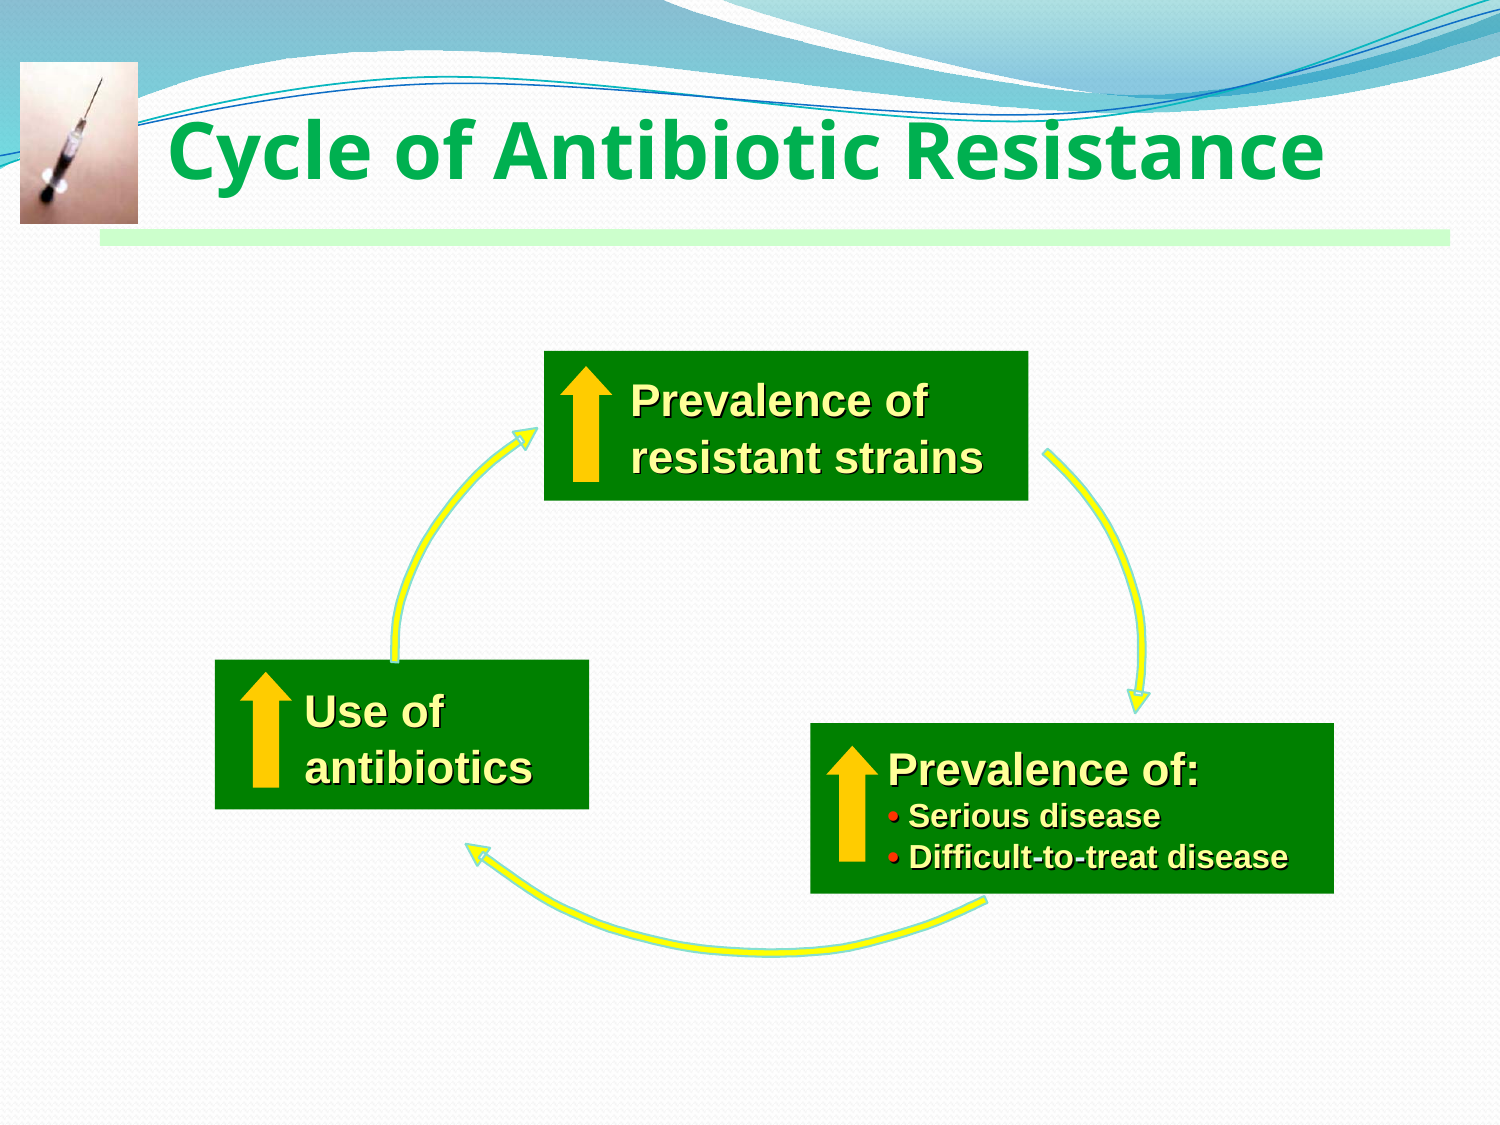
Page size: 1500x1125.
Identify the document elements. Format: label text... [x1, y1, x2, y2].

text_box • [887, 834, 899, 875]
text_box to [1042, 834, 1074, 875]
text_box Serious disease [908, 794, 1162, 834]
text_box - [1032, 834, 1042, 875]
text_box antibiotics [304, 737, 534, 793]
text_box [1042, 448, 1150, 714]
text_box [544, 350, 1029, 501]
text_box Use of [304, 681, 458, 737]
text_box [560, 366, 613, 482]
text_box [390, 427, 538, 663]
text_box [214, 659, 590, 810]
picture [20, 62, 138, 224]
text_box [826, 745, 879, 862]
text_box Prevalence of [630, 371, 941, 427]
text_box - [1074, 834, 1085, 875]
text_box [810, 723, 1334, 894]
text_box Prevalence of: [887, 739, 1201, 795]
text_box treat disease [1085, 834, 1290, 875]
text_box Cycle of Antibiotic Resistance [166, 99, 1328, 195]
text_box Difficult [908, 834, 1032, 875]
text_box [239, 671, 293, 788]
text_box • [887, 794, 899, 834]
text_box resistant strains [630, 427, 985, 483]
text_box [465, 843, 988, 957]
